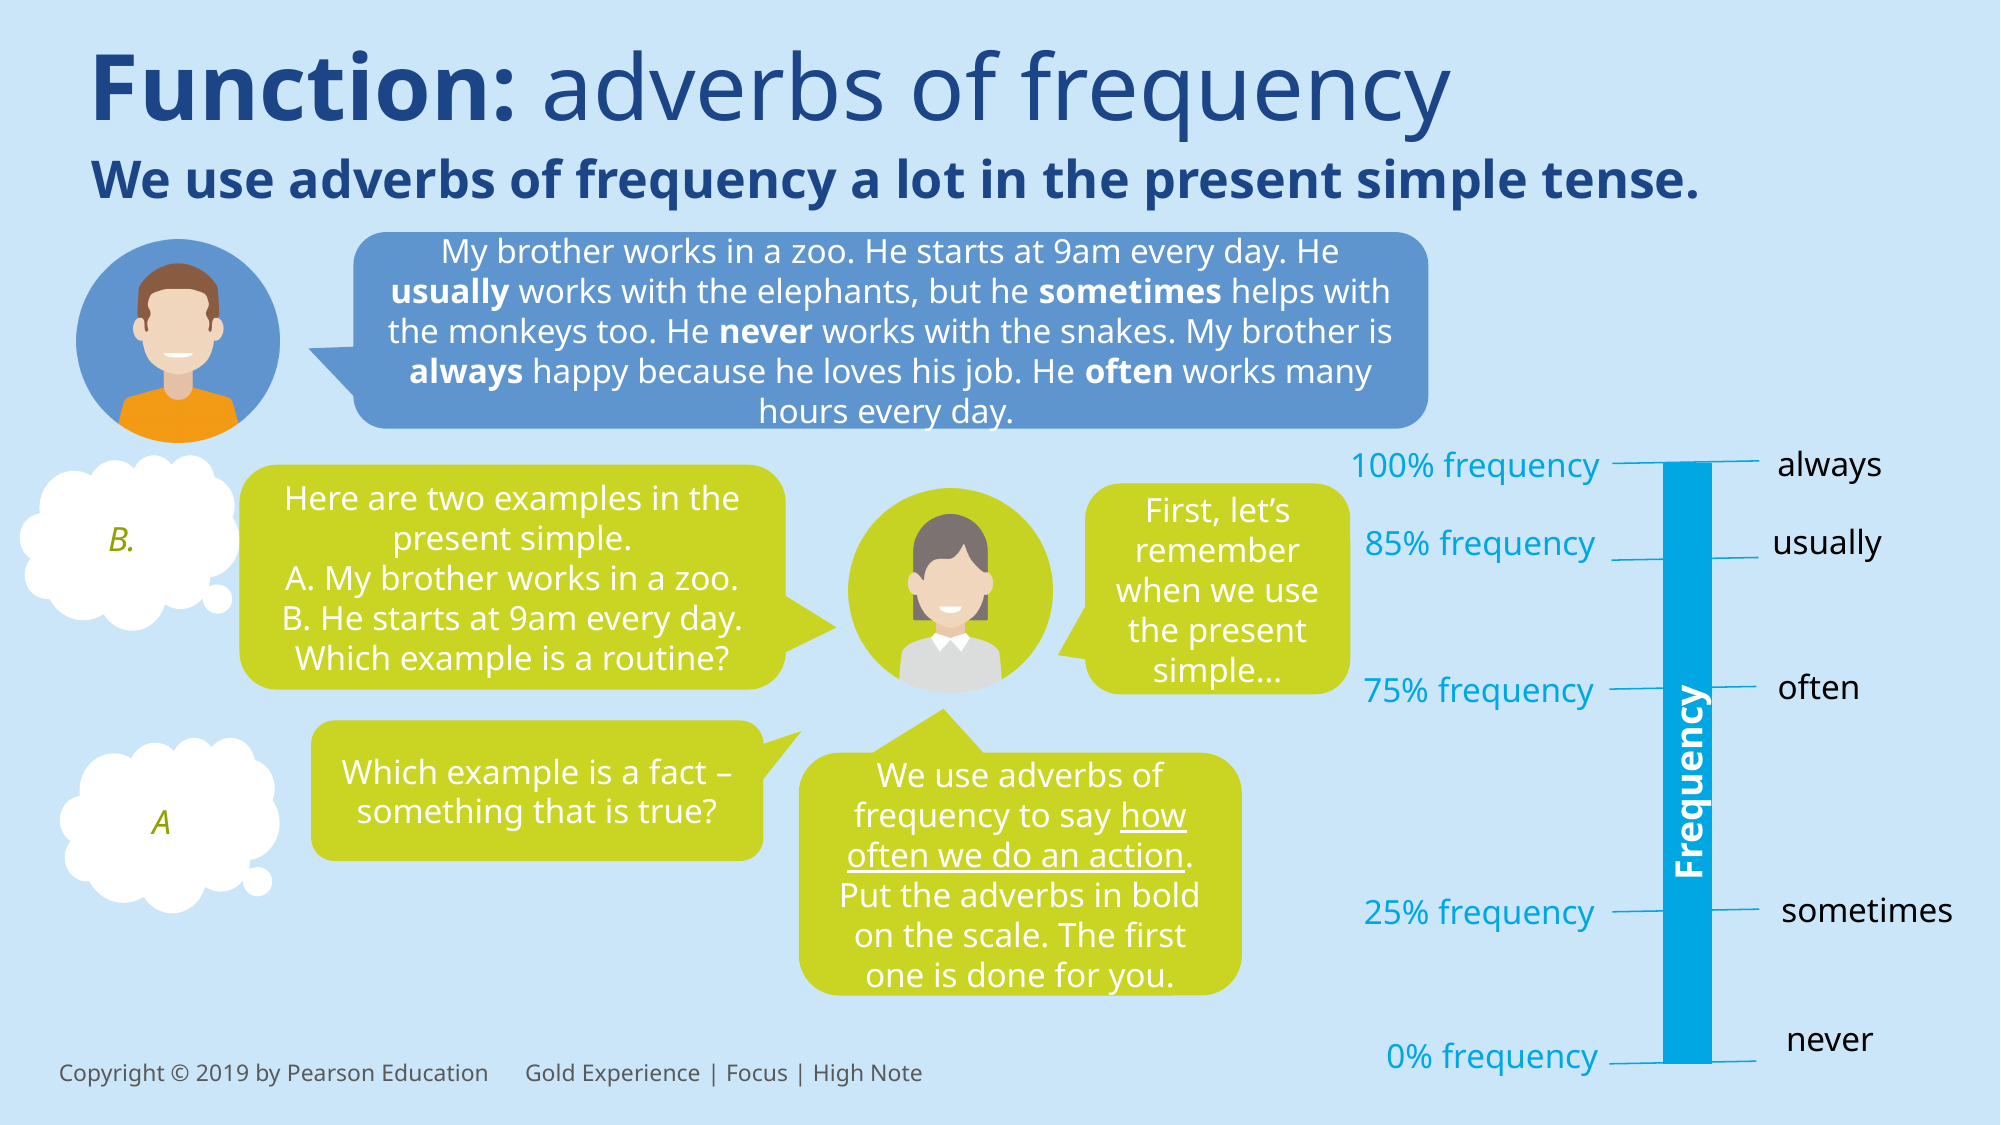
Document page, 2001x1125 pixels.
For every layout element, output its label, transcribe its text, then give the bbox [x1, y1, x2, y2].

title Function: adverbs of frequency [73, 33, 1827, 250]
text_box My brother works in a zoo. He starts at 9am every day. He usually works with the elephants, but he sometimes helps with the monkeys too. He never works with the snakes. My brother is always happy because he loves his job. He often works many hours every day. [306, 229, 1431, 431]
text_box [1611, 557, 1759, 561]
text_box Which example is a fact – something that is true? [309, 718, 804, 864]
text_box B. [19, 455, 237, 631]
text_box usually [1764, 513, 1897, 569]
text_box First, let’s remember when we use the present simple… [1056, 481, 1165, 697]
footer Copyright © 2019 by Pearson Education Gold Experience | Focus | High Note [43, 1042, 1082, 1102]
text_box sometimes [1766, 881, 1969, 937]
picture [848, 488, 1053, 693]
text_box We use adverbs of frequency a lot in the present simple tense. [76, 146, 1827, 214]
text_box always [1762, 435, 1898, 491]
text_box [1170, 436, 1760, 1084]
text_box A [59, 737, 280, 914]
text_box We use adverbs of frequency to say how often we do an action. Put the adverbs in bold on the scale. The first one is done for you. [796, 706, 1165, 998]
picture [75, 238, 280, 443]
text_box often [1764, 658, 1876, 714]
text_box never [1771, 1010, 1889, 1066]
text_box Here are two examples in the present simple. A. My brother works in a zoo. B. He starts at 9am every day. Which example is a routine? [237, 462, 839, 692]
